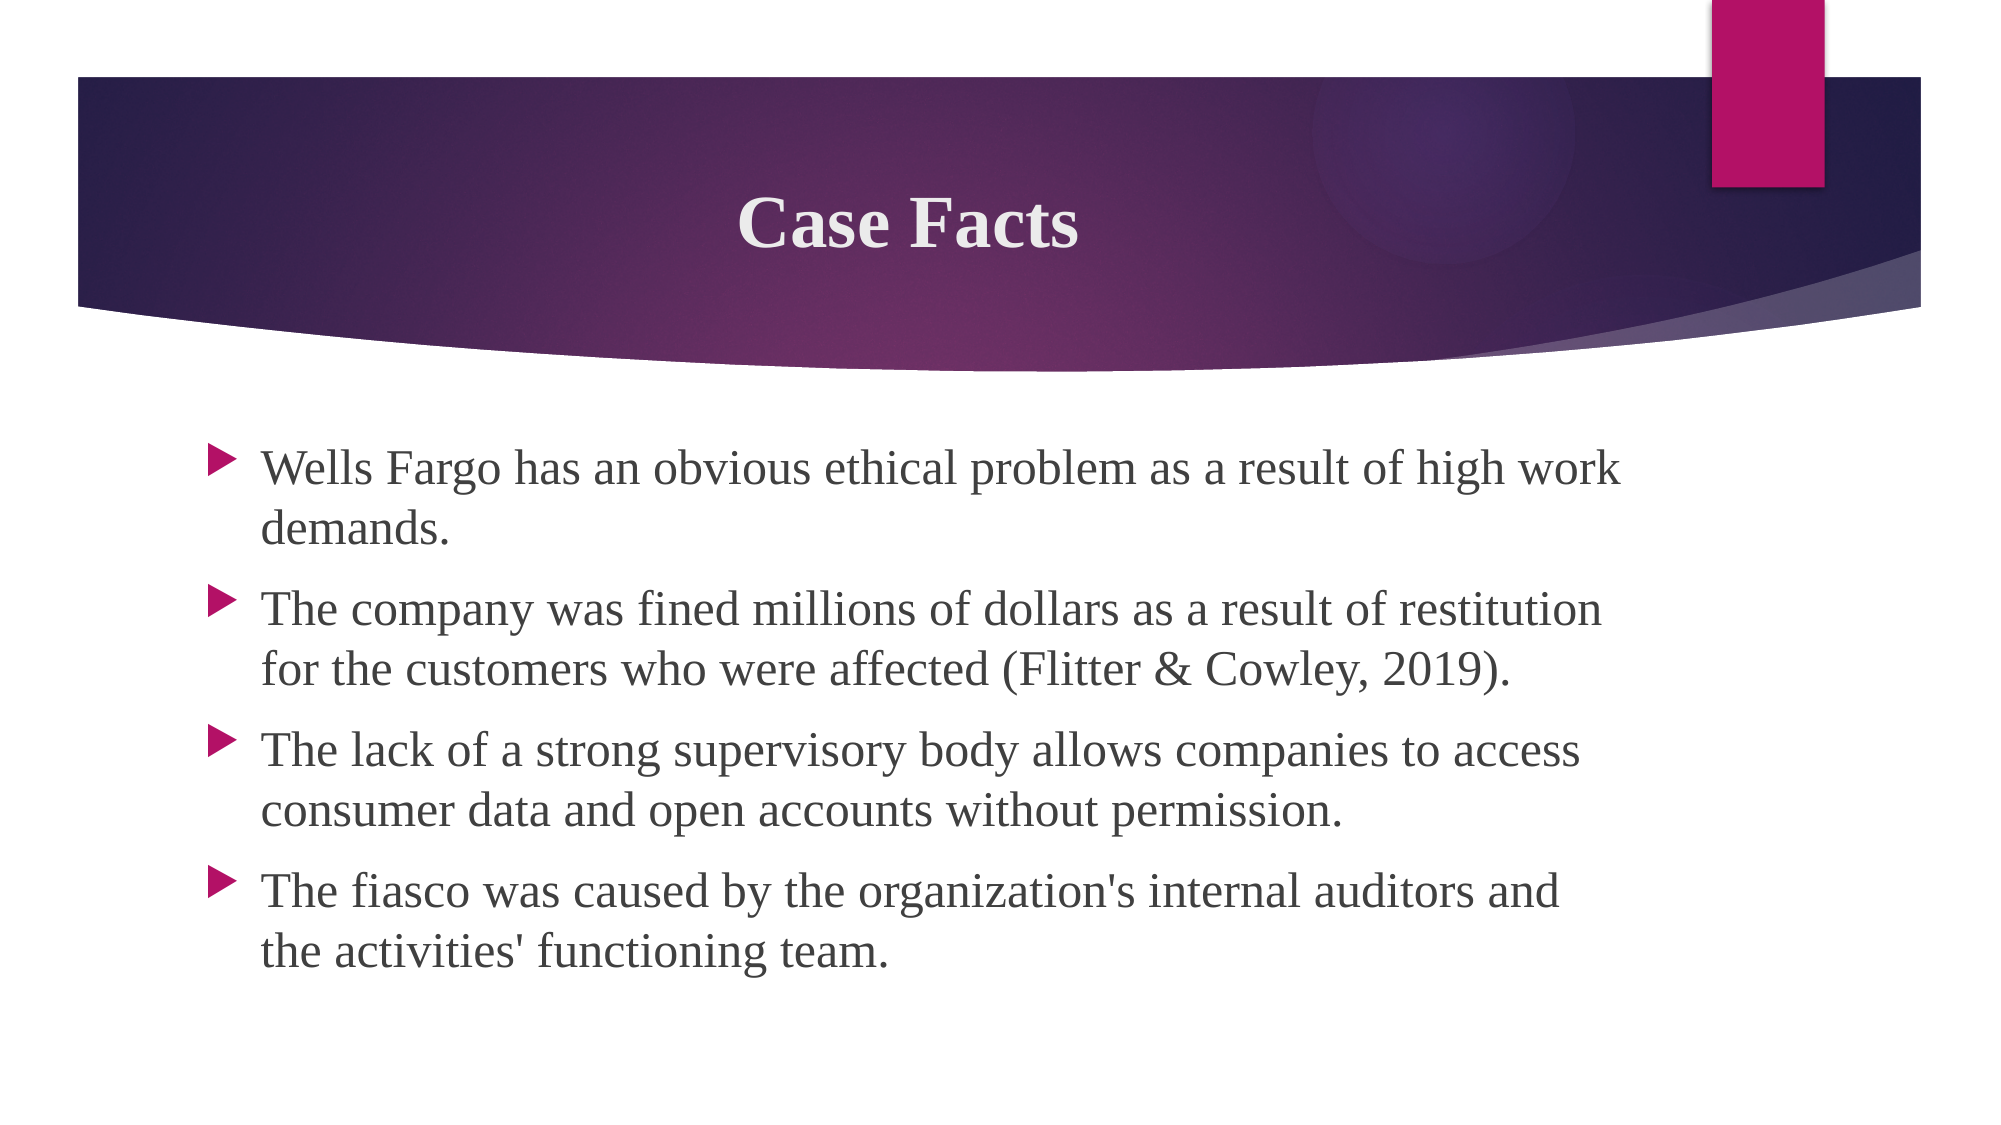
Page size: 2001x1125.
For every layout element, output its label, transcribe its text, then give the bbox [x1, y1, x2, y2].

list Wells Fargo has an obvious ethical problem as a result of high work demands. The company was fined millions of dollars as a result of restitution for the customers who were affected (Flitter & Cowley, 2019). The lack of a strong supervisory body allows companies to access consumer data and open accounts without permission. The fiasco was caused by the organization's internal auditors and the activities' functioning team. [189, 427, 1638, 988]
title Case Facts [189, 159, 1627, 276]
